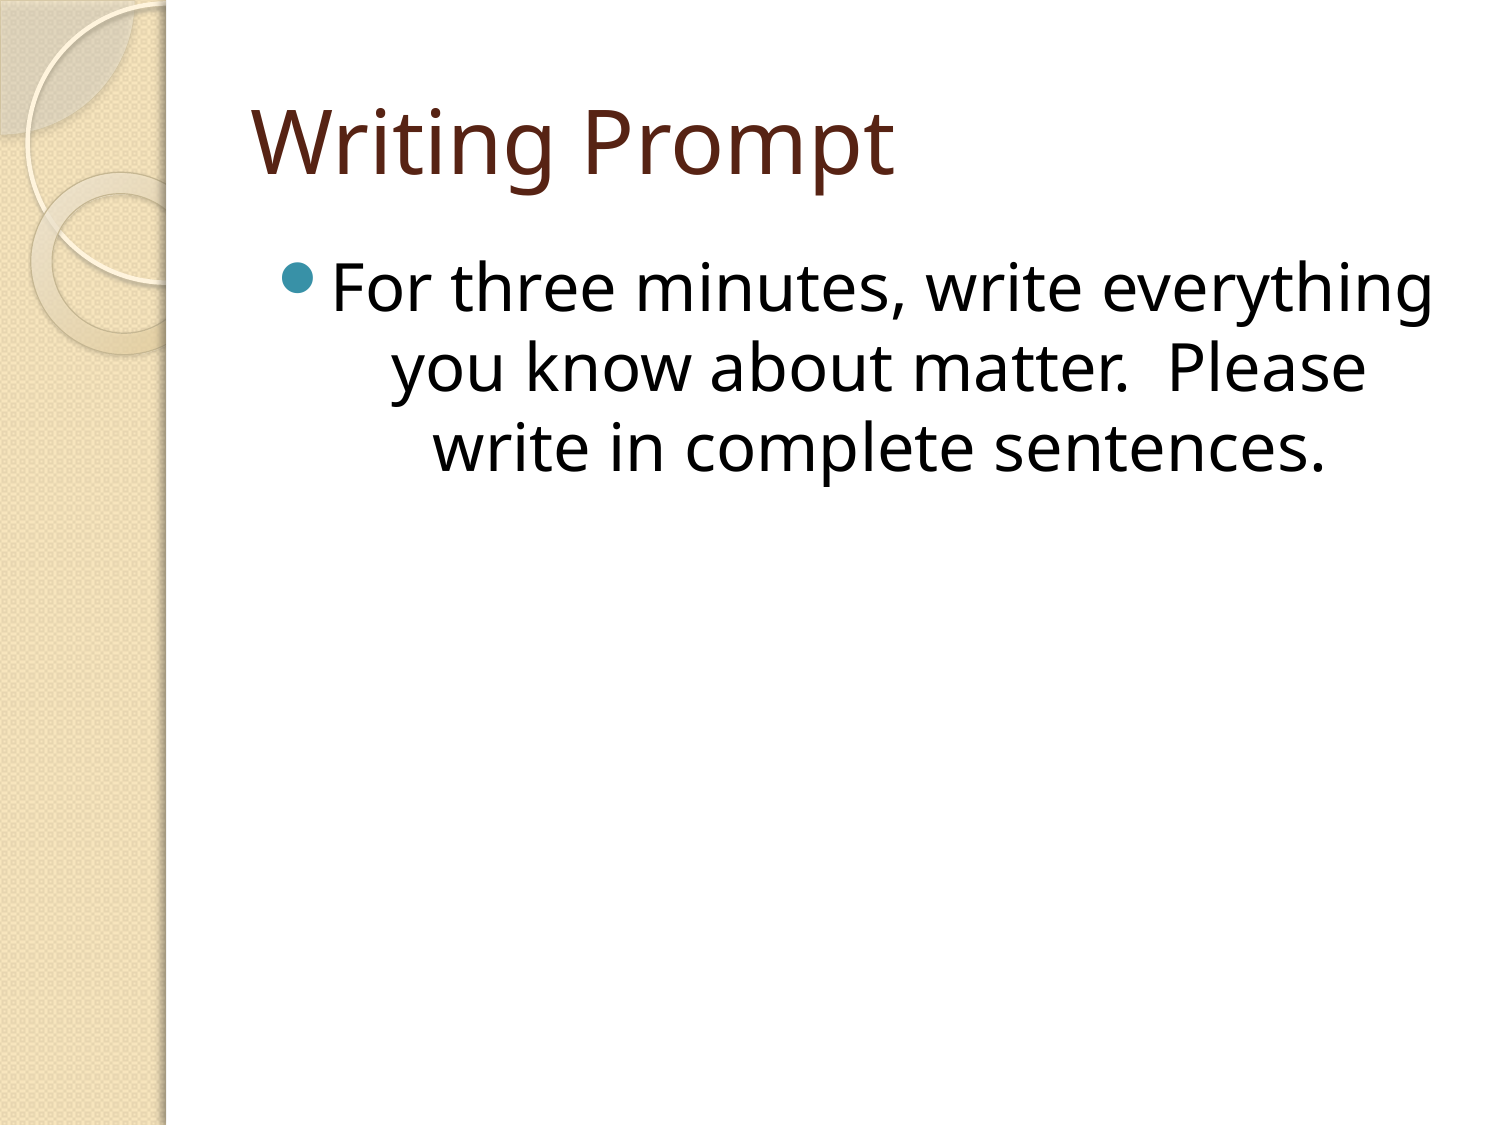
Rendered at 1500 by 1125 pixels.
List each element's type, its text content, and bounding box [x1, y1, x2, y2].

title Writing Prompt [235, 45, 1466, 233]
list For three minutes, write everything you know about matter. Please write in complete sentences. [235, 237, 1466, 1025]
